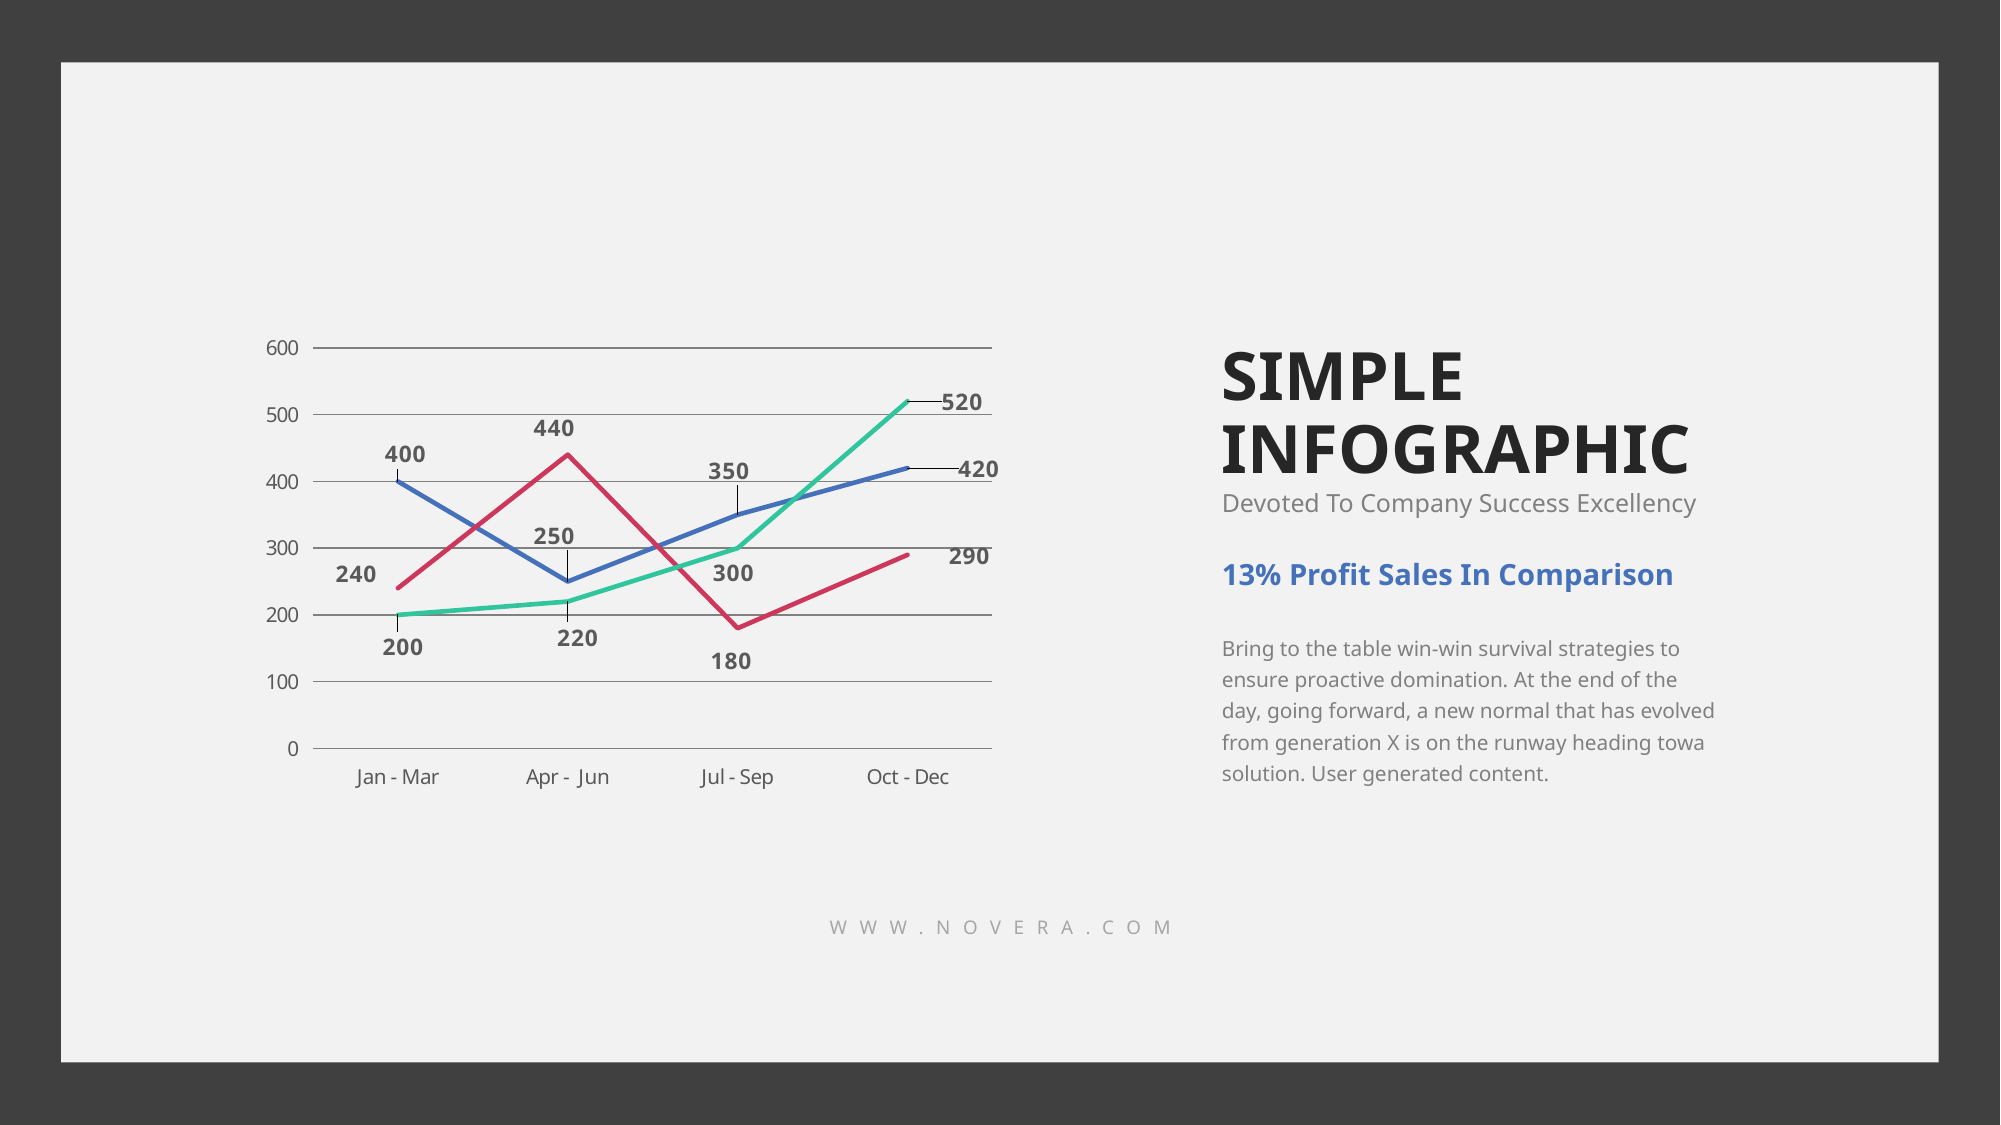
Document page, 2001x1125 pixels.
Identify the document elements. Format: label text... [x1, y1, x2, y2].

text_box [60, 61, 1940, 1063]
chart [247, 333, 1000, 791]
text_box WWW.NOVERA.COM [797, 915, 1203, 938]
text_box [1221, 340, 1717, 785]
